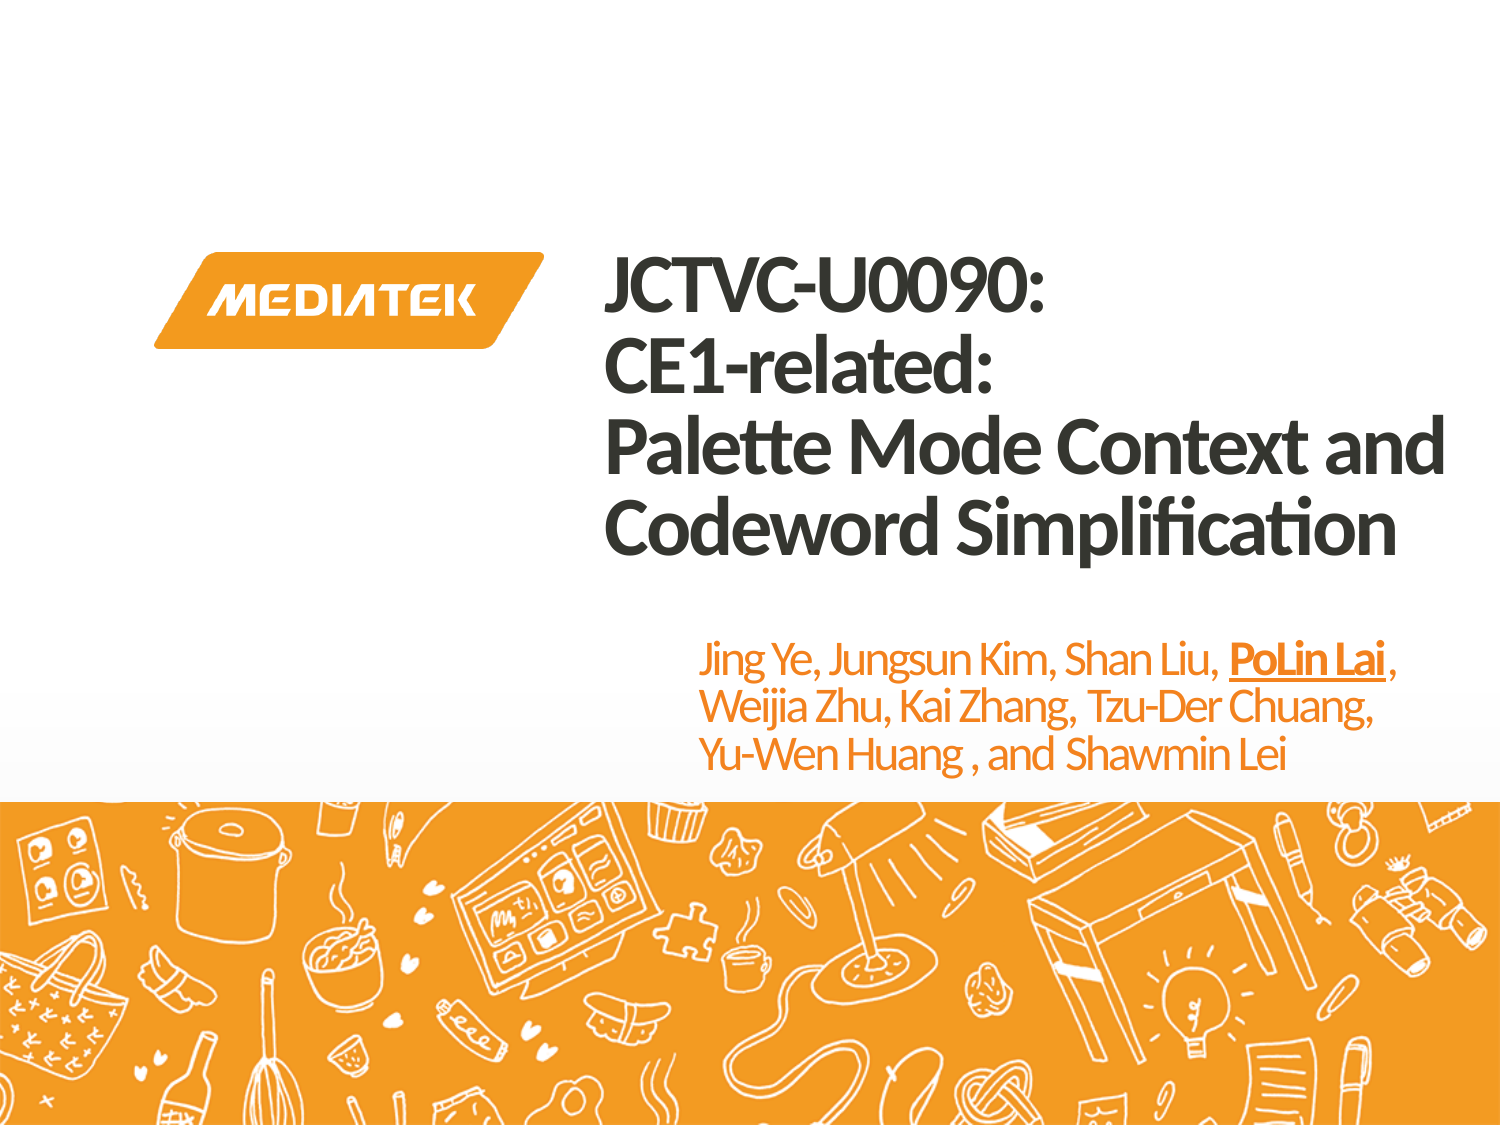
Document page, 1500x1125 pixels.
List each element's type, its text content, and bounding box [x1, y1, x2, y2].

title JCTVC-U0090: CE1-related: Palette Mode Context and Codeword Simplification [589, 239, 1475, 630]
picture [154, 252, 544, 349]
picture [0, 802, 1500, 1125]
subtitle Jing Ye, Jungsun Kim, Shan Liu, PoLin Lai, Weijia Zhu, Kai Zhang, Tzu-Der Chuang, Yu-Wen Huang , and Shawmin Lei [683, 630, 1425, 803]
